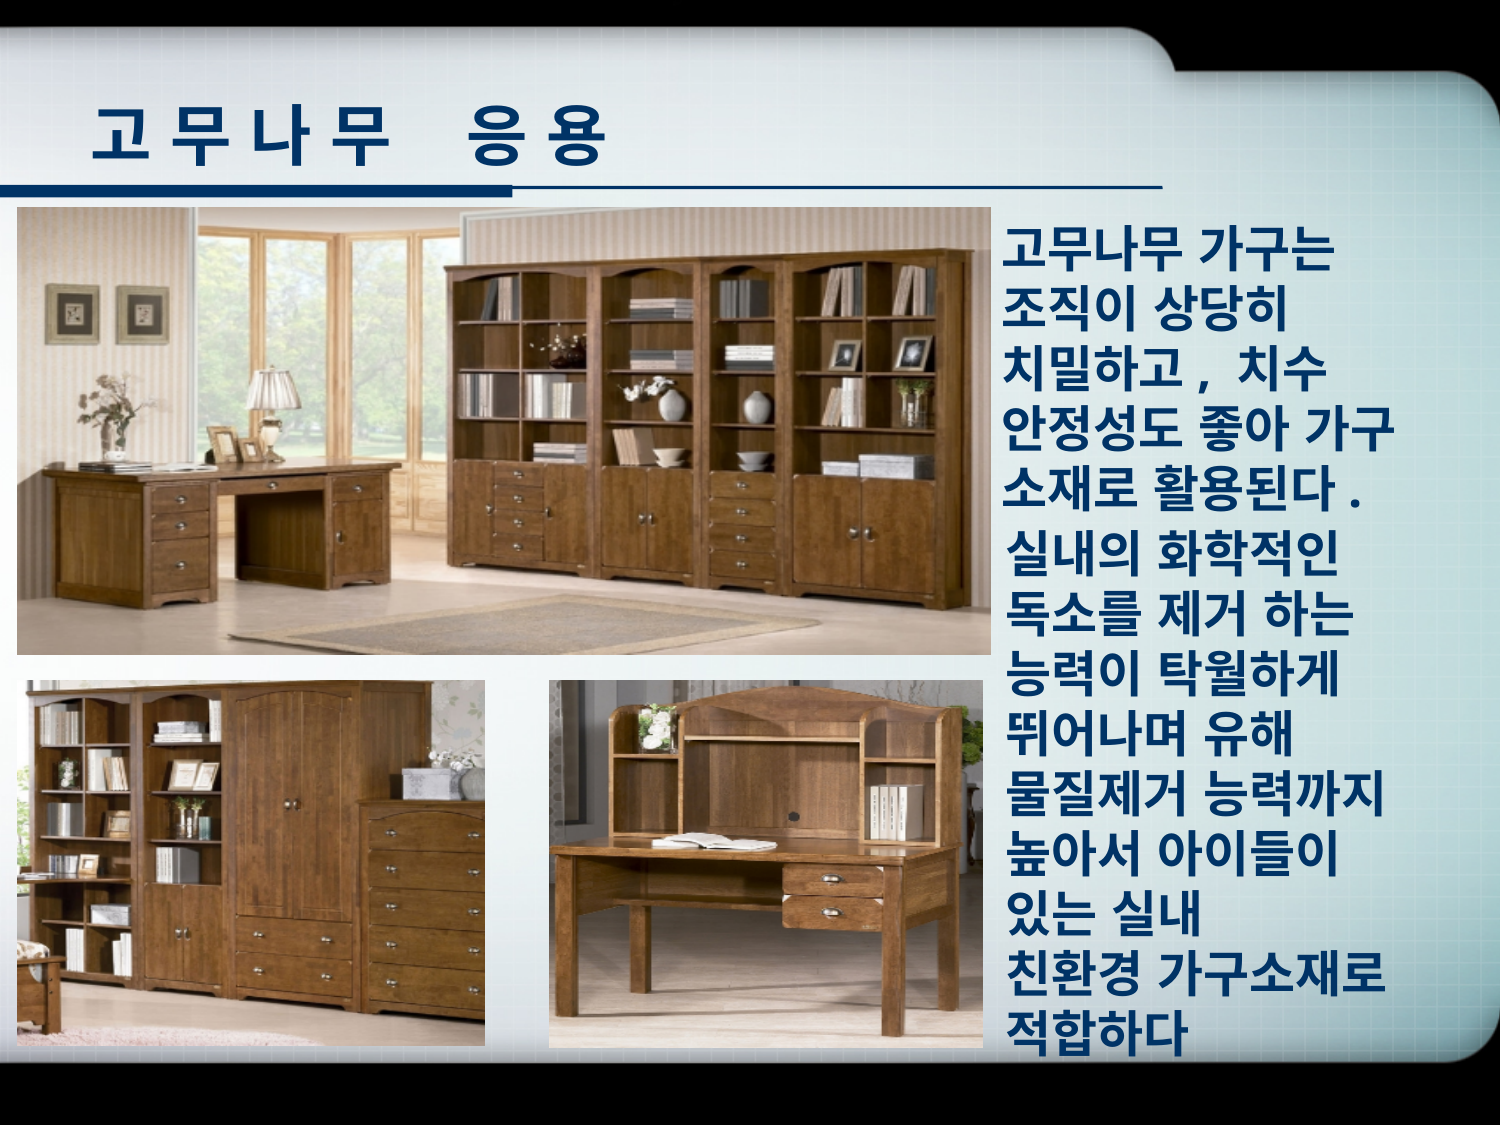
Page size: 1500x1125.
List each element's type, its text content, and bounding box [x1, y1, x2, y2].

picture [0, 0, 1500, 1125]
title 고 무 나 무 응 용 [75, 87, 1338, 180]
text_box 실내의 화학적인 독소를 제거 하는 능력이 탁월하게 뛰어나며 유해 물질제거 능력까지 높아서 아이들이 있는 실내 친환경 가구소재로 적합하다 [990, 515, 1445, 1071]
text_box 고무나무 가구는 조직이 상당히 치밀하고, 치수 안정성도 좋아 가구 소재로 활용된다. [995, 210, 1500, 525]
